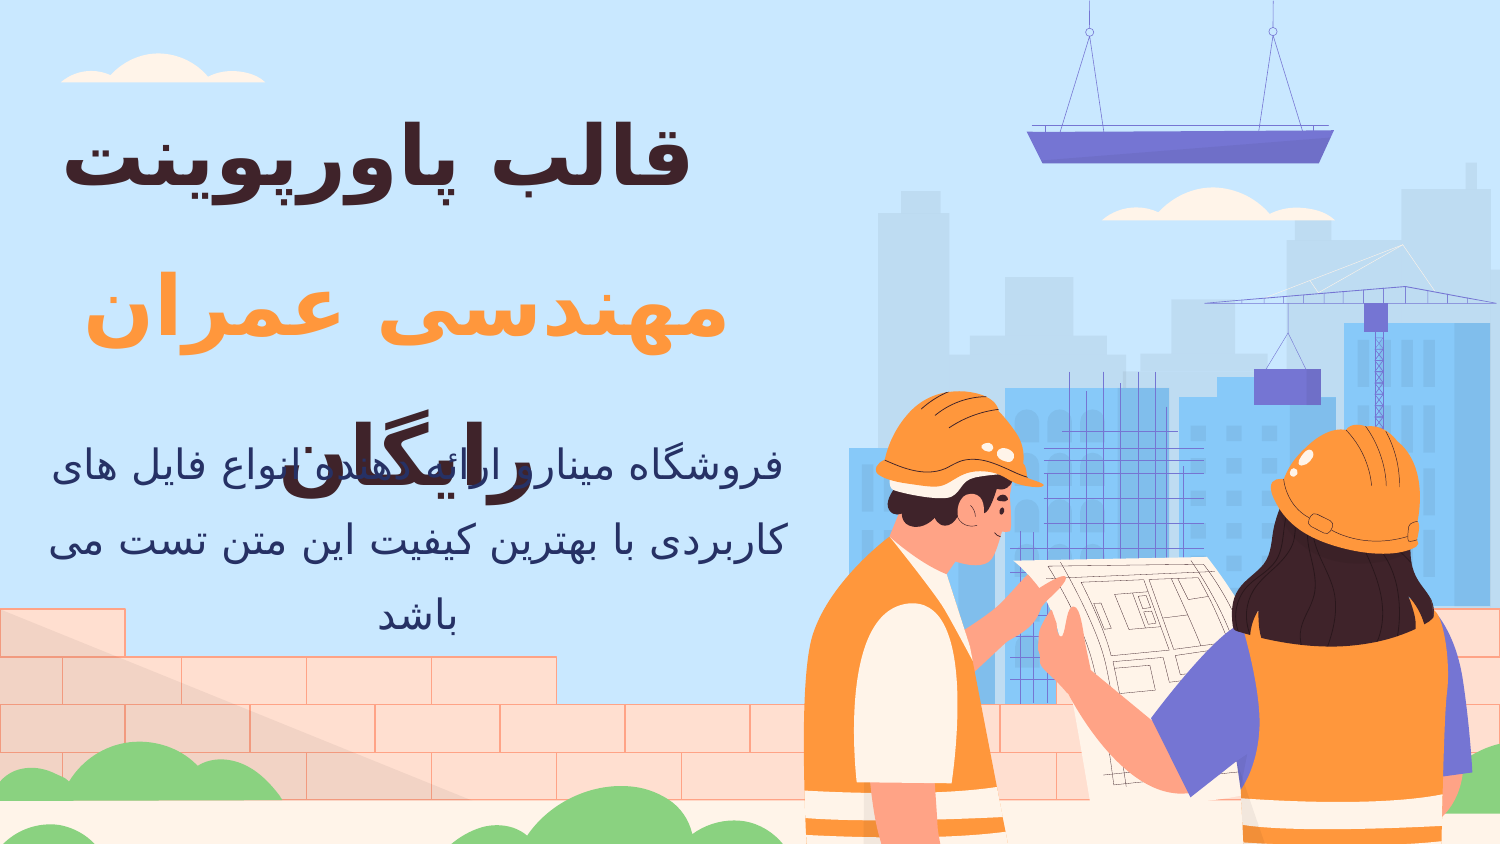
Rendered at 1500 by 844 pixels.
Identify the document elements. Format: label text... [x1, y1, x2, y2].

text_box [802, 390, 1473, 844]
text_box قالب پاورپوینت مهندسی عمران رایگان [0, 45, 864, 510]
text_box فروشگاه مینارو ارائه دهنده انواع فایل های کاربردی با بهترین کیفیت این متن تست می باشد [32, 405, 797, 646]
